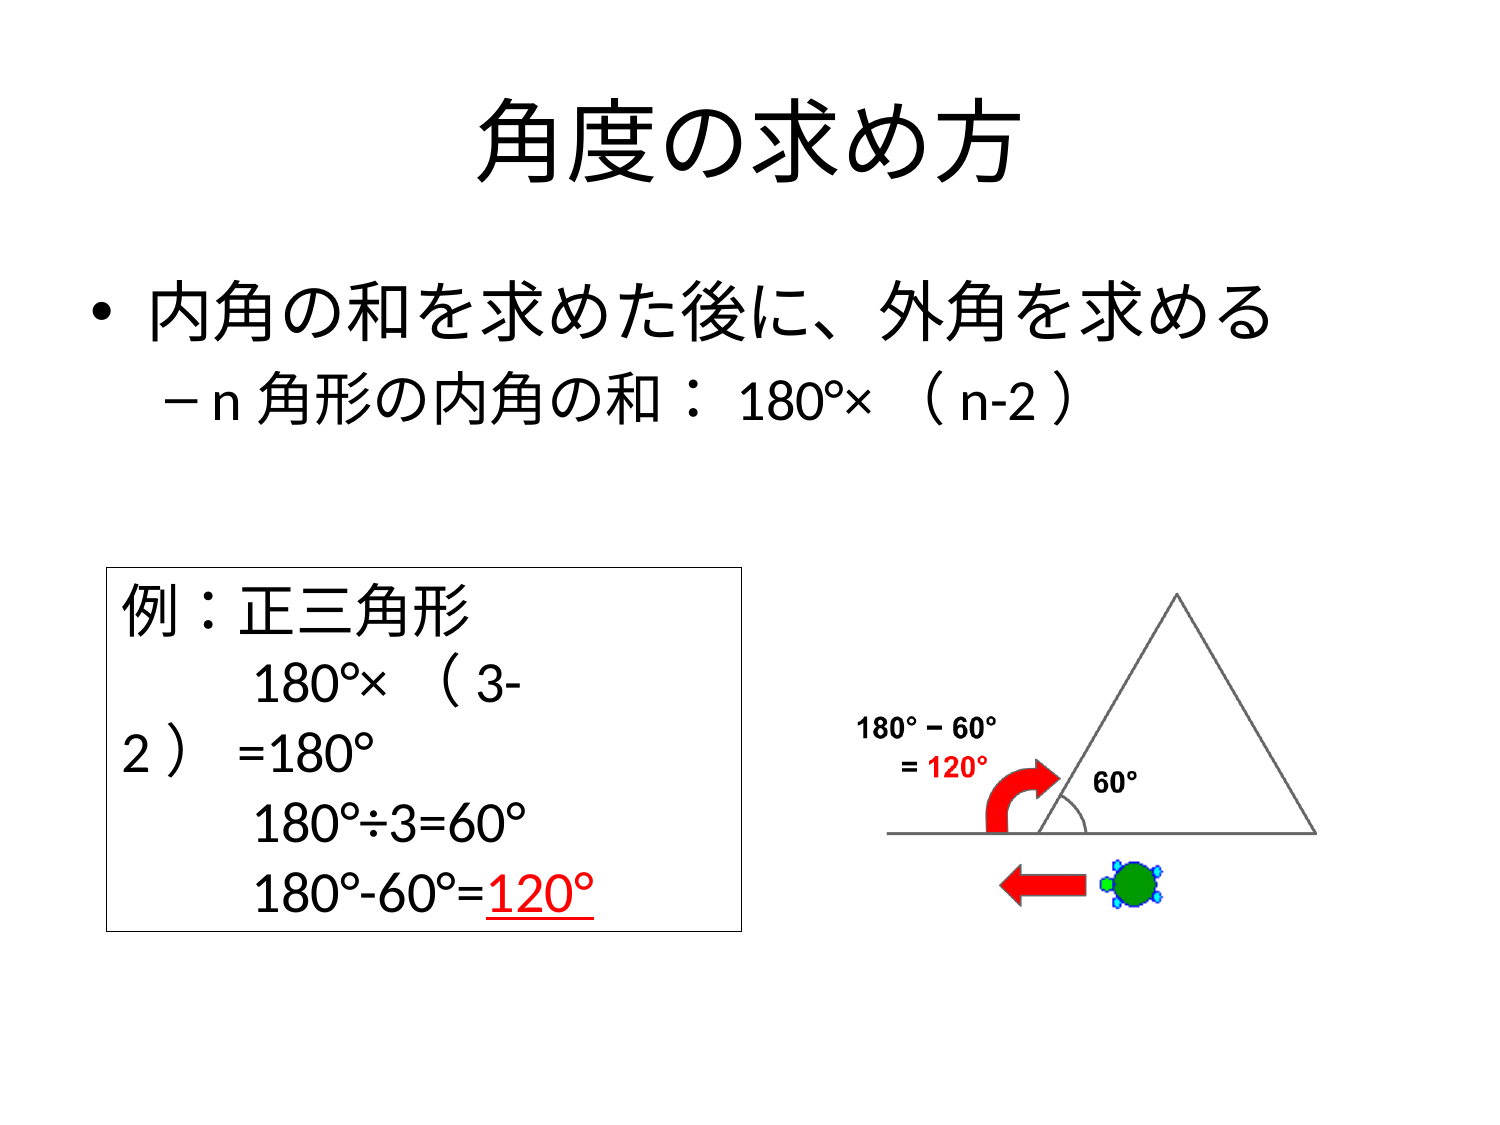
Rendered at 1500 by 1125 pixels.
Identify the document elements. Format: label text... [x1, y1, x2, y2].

text_box 例：正三角形 180°×（3-2）=180° 180°÷3=60° 180°-60°=120° [106, 567, 736, 932]
picture [741, 488, 1461, 1029]
title 角度の求め方 [75, 45, 1425, 233]
list 内角の和を求めた後に、外角を求める n角形の内角の和：180°×（n-2） [75, 262, 1425, 1005]
